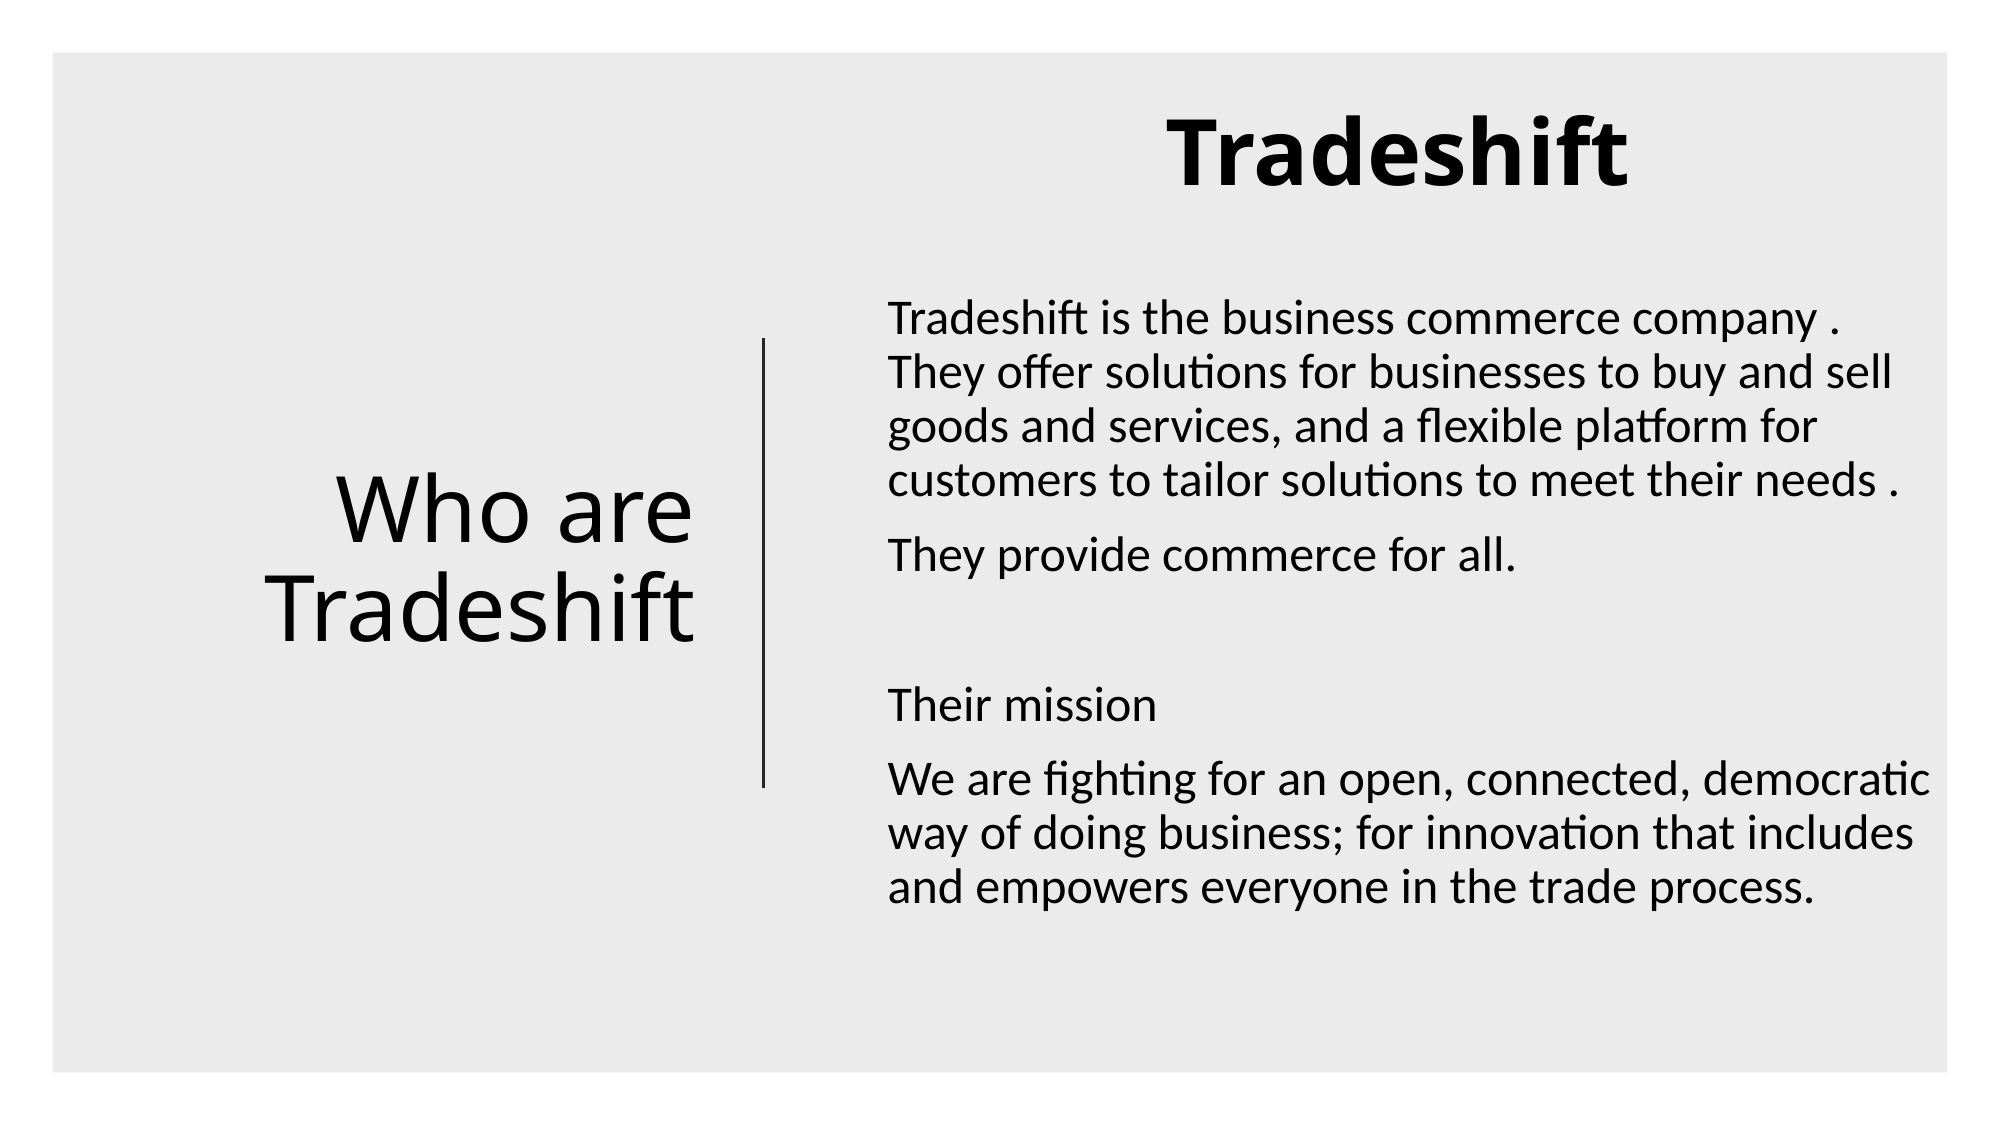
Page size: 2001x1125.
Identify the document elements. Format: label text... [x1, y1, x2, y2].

text_box [52, 51, 1948, 1073]
title Who are Tradeshift [137, 158, 711, 967]
list Tradeshift Tradeshift is the business commerce company . They offer solutions for businesses to buy and sell goods and services, and a flexible platform for customers to tailor solutions to meet their needs . They provide commerce for all. Their mission We are fighting for an open, connected, democratic way of doing business; for innovation that includes and empowers everyone in the trade process. [872, 52, 1948, 1073]
